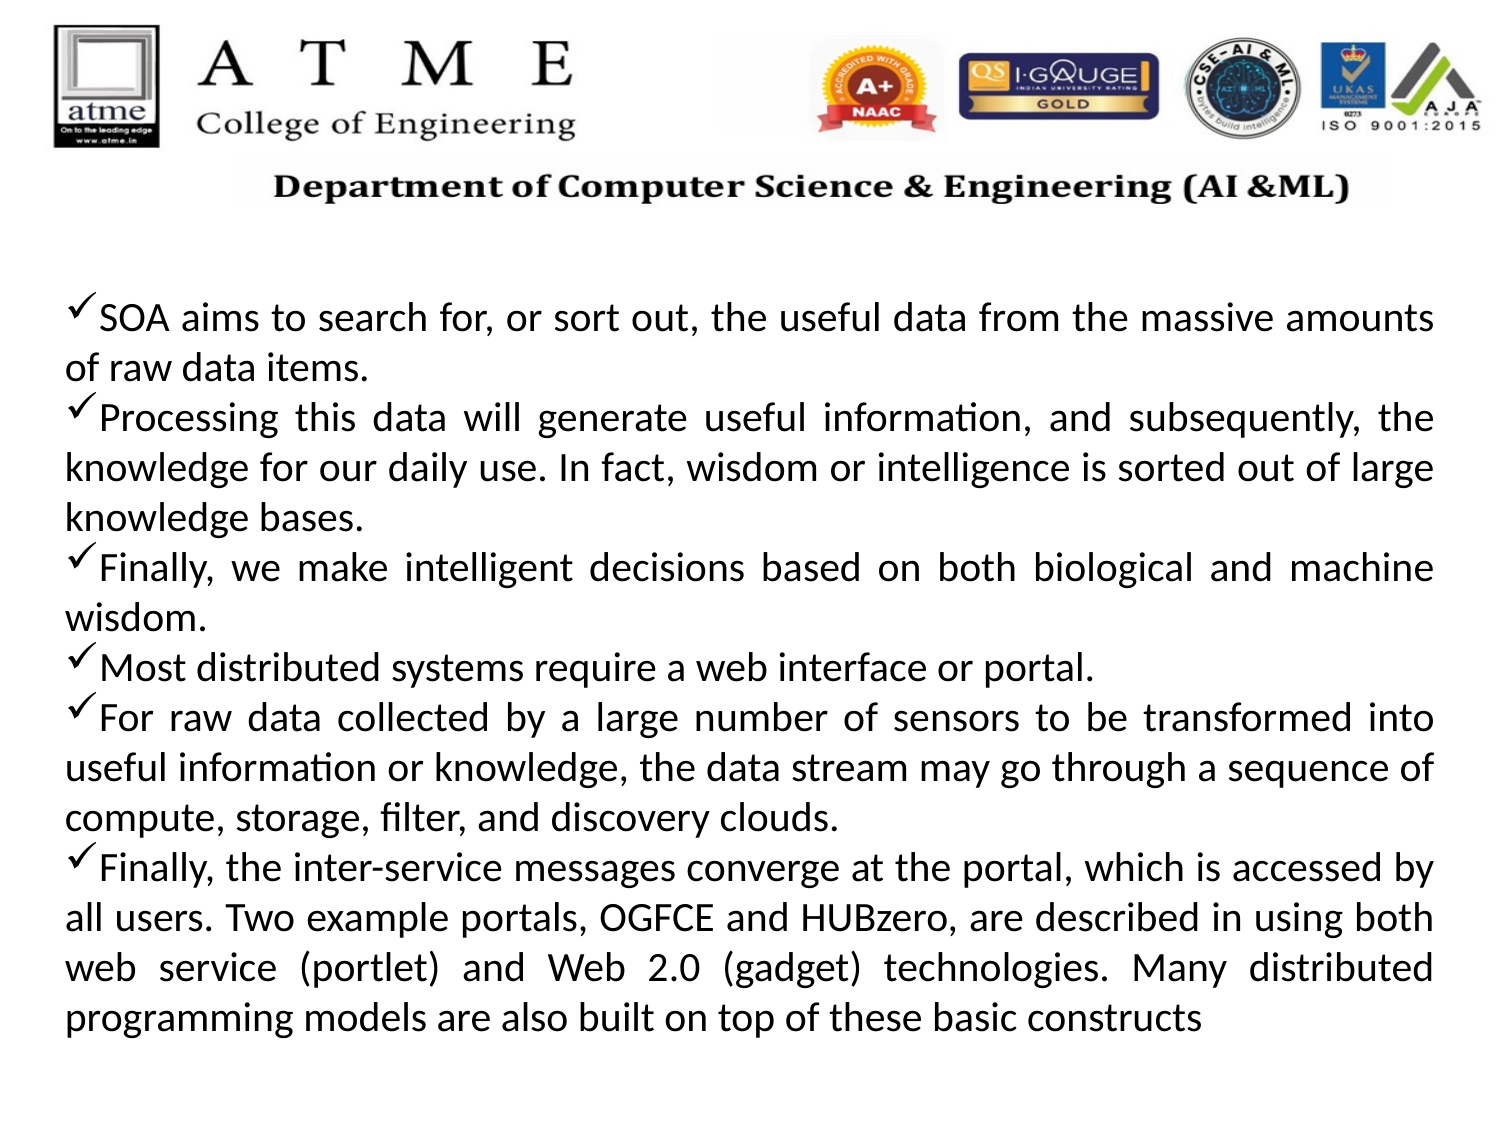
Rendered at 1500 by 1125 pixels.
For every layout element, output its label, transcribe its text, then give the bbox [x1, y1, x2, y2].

picture [24, 0, 1500, 226]
text_box SOA aims to search for, or sort out, the useful data from the massive amounts of raw data items. Processing this data will generate useful information, and subsequently, the knowledge for our daily use. In fact, wisdom or intelligence is sorted out of large knowledge bases. Finally, we make intelligent decisions based on both biological and machine wisdom. Most distributed systems require a web interface or portal. For raw data collected by a large number of sensors to be transformed into useful information or knowledge, the data stream may go through a sequence of compute, storage, filter, and discovery clouds. Finally, the inter-service messages converge at the portal, which is accessed by all users. Two example portals, OGFCE and HUBzero, are described in using both web service (portlet) and Web 2.0 (gadget) technologies. Many distributed programming models are also built on top of these basic constructs [50, 282, 1450, 1048]
